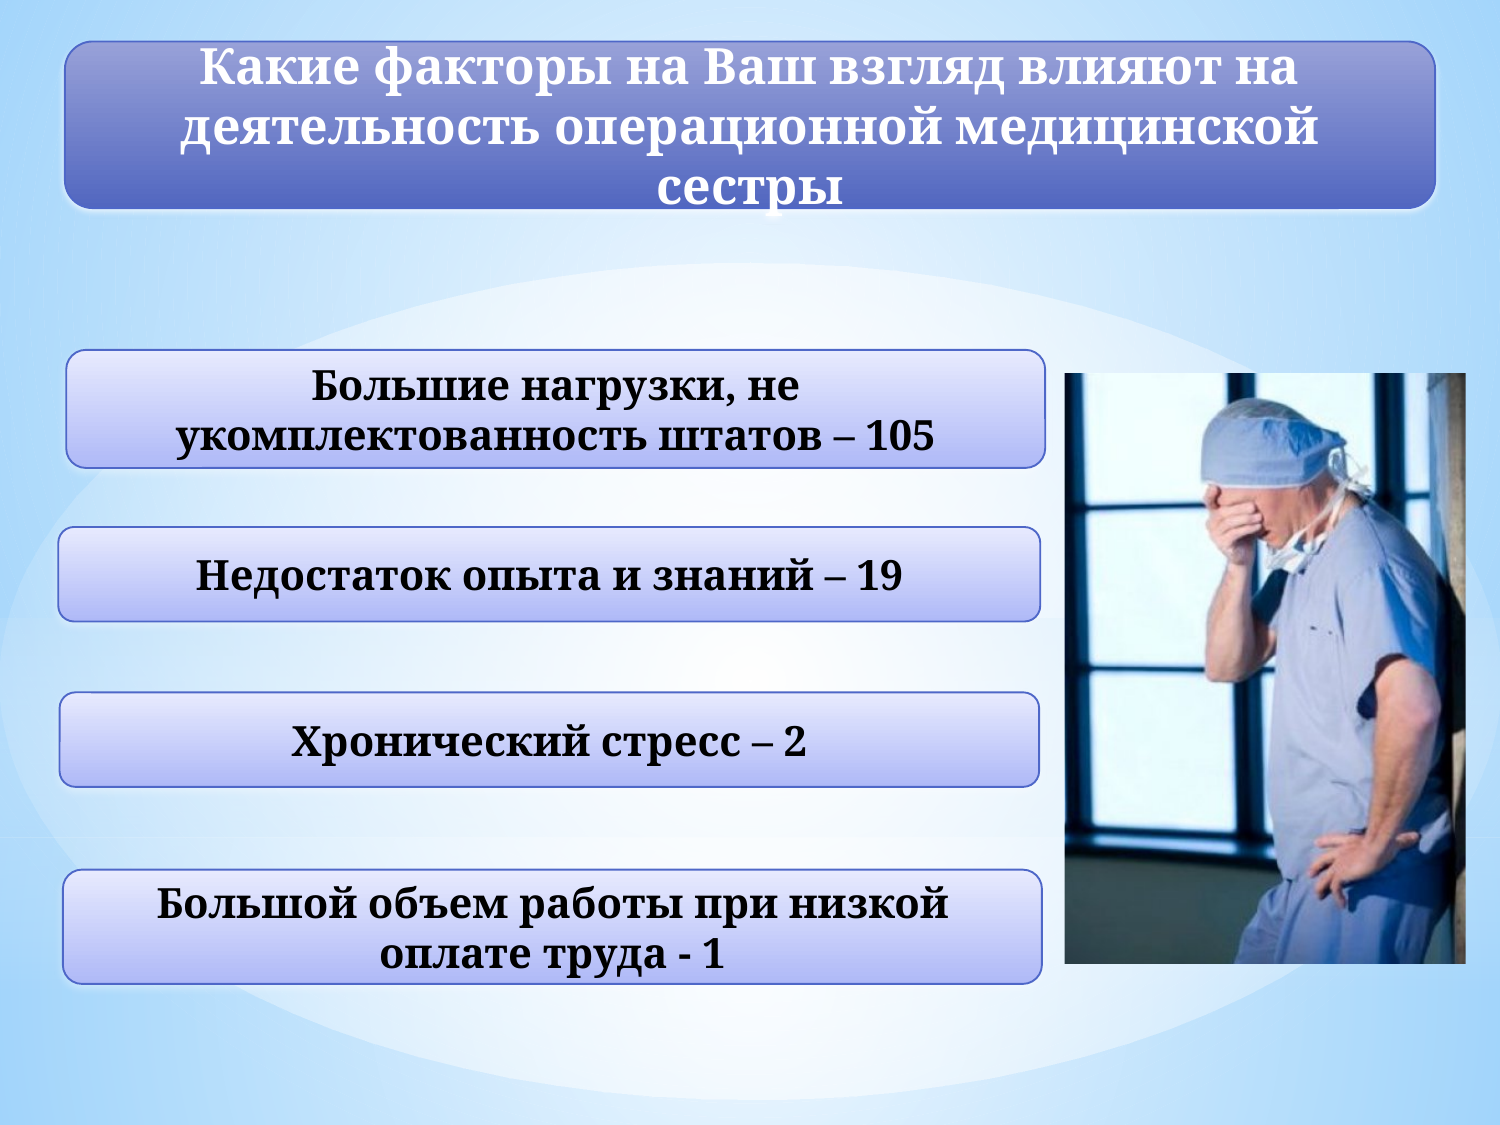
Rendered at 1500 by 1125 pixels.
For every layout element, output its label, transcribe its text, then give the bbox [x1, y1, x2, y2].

text_box Большие нагрузки, не укомплектованность штатов – 105 [65, 348, 1047, 469]
text_box Какие факторы на Ваш взгляд влияют на деятельность операционной медицинской сестры [63, 40, 1437, 210]
text_box Недостаток опыта и знаний – 19 [57, 526, 1042, 623]
text_box Большой объем работы при низкой оплате труда - 1 [61, 868, 1043, 985]
picture [1064, 373, 1466, 964]
text_box Хронический стресс – 2 [58, 691, 1041, 788]
